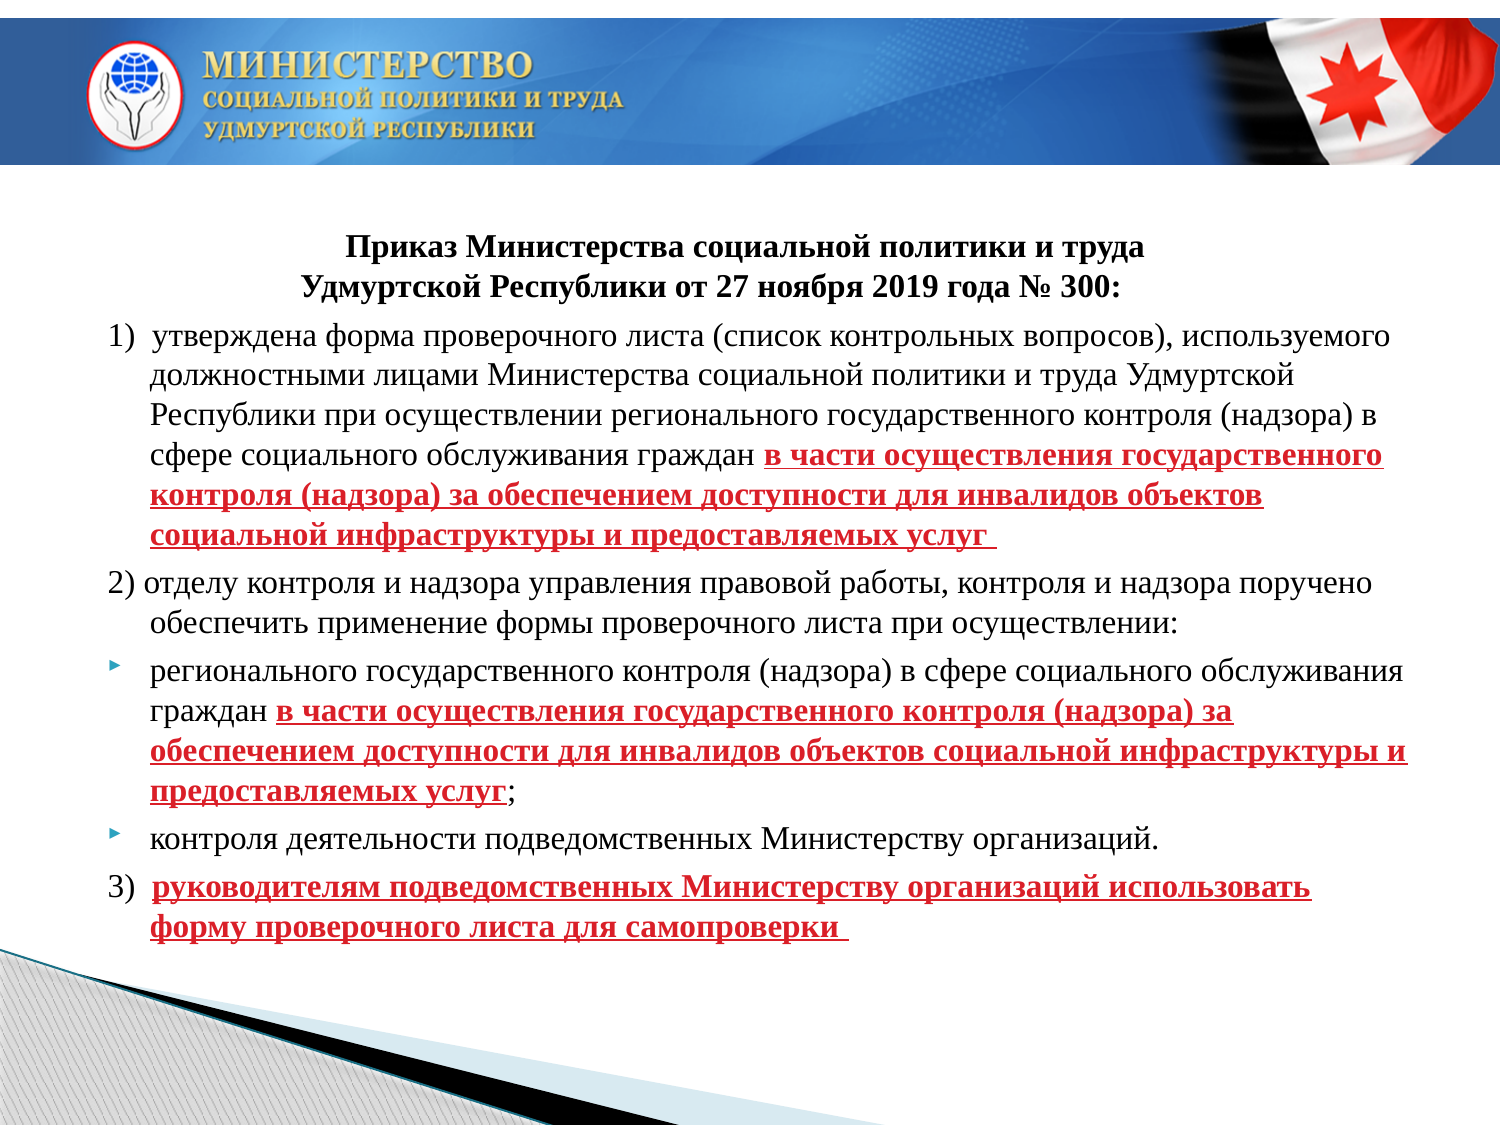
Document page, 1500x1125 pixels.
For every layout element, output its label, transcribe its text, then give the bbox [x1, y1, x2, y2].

list Приказ Министерства социальной политики и труда Удмуртской Республики от 27 ноября 2019 года № 300: 1) утверждена форма проверочного листа (список контрольных вопросов), используемого должностными лицами Министерства социальной политики и труда Удмуртской Республики при осуществлении регионального государственного контроля (надзора) в сфере социального обслуживания граждан в части осуществления государственного контроля (надзора) за обеспечением доступности для инвалидов объектов социальной инфраструктуры и предоставляемых услуг 2) отделу контроля и надзора управления правовой работы, контроля и надзора поручено обеспечить применение формы проверочного листа при осуществлении: регионального государственного контроля (надзора) в сфере социального обслуживания граждан в части осуществления государственного контроля (надзора) за обеспечением доступности для инвалидов объектов социальной инфраструктуры и предоставляемых услуг; контроля деятельности подведомственных Министерству организаций. 3) руководителям подведомственных Министерству организаций использовать форму проверочного листа для самопроверки [75, 177, 1425, 986]
picture [0, 18, 1500, 165]
